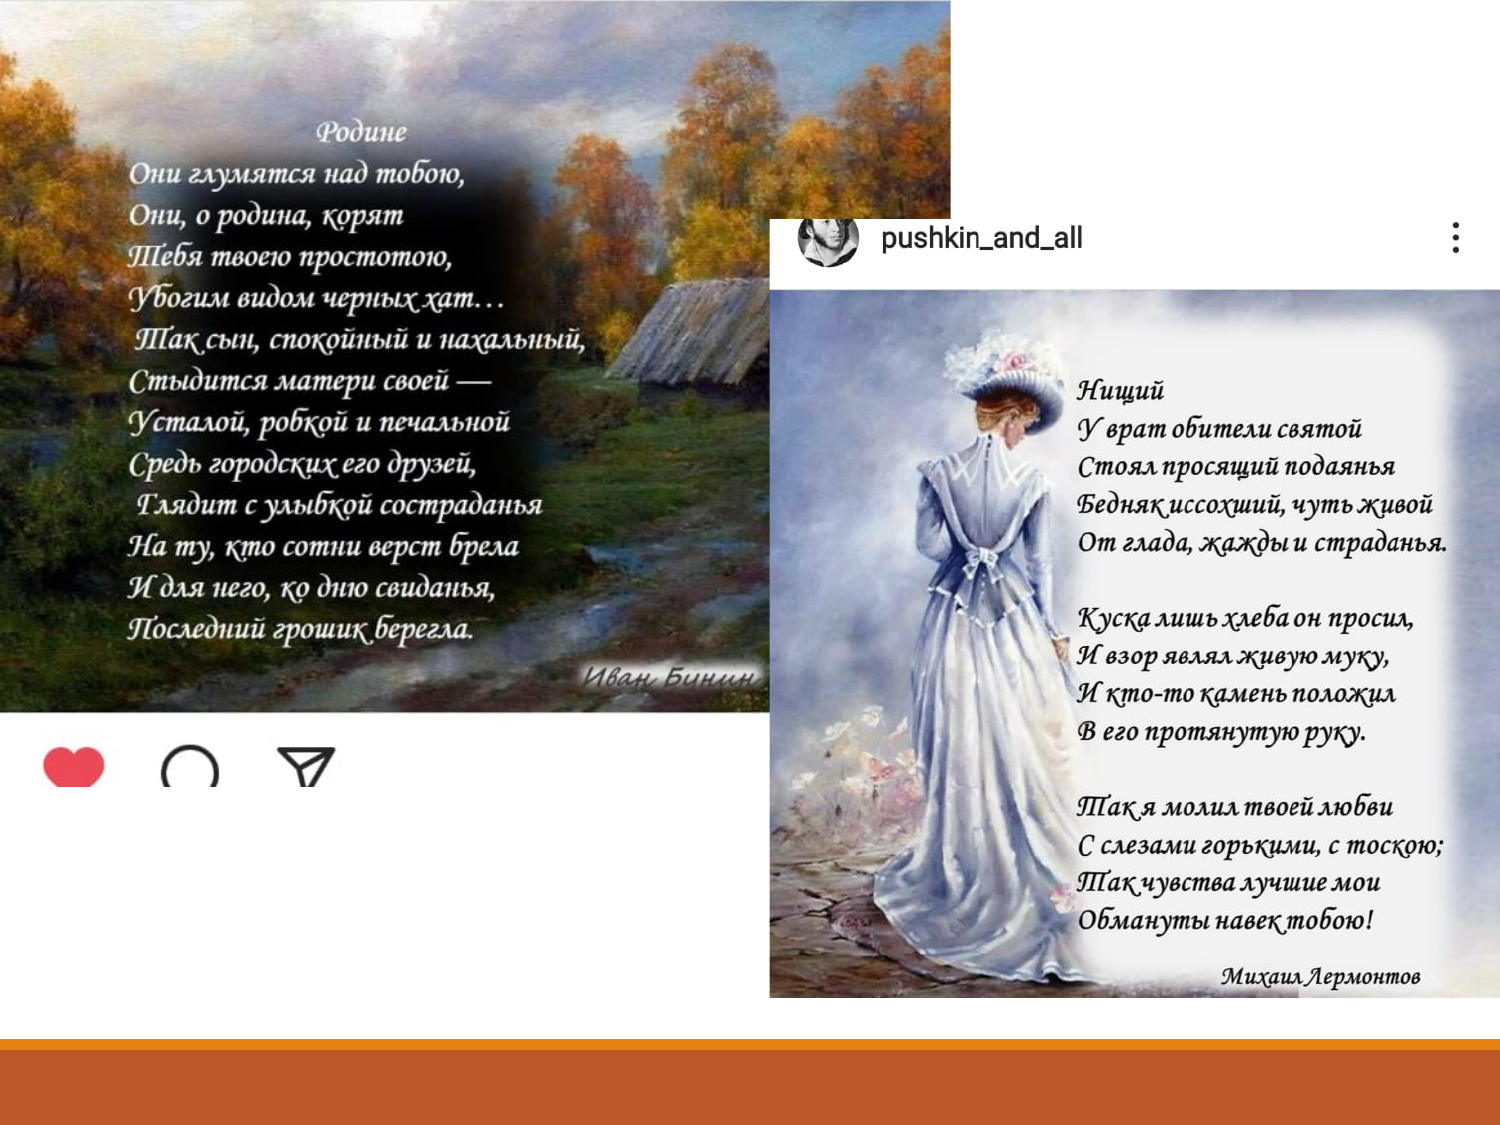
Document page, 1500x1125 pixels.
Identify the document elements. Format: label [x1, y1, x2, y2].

list [0, 0, 952, 788]
picture [769, 219, 1500, 999]
